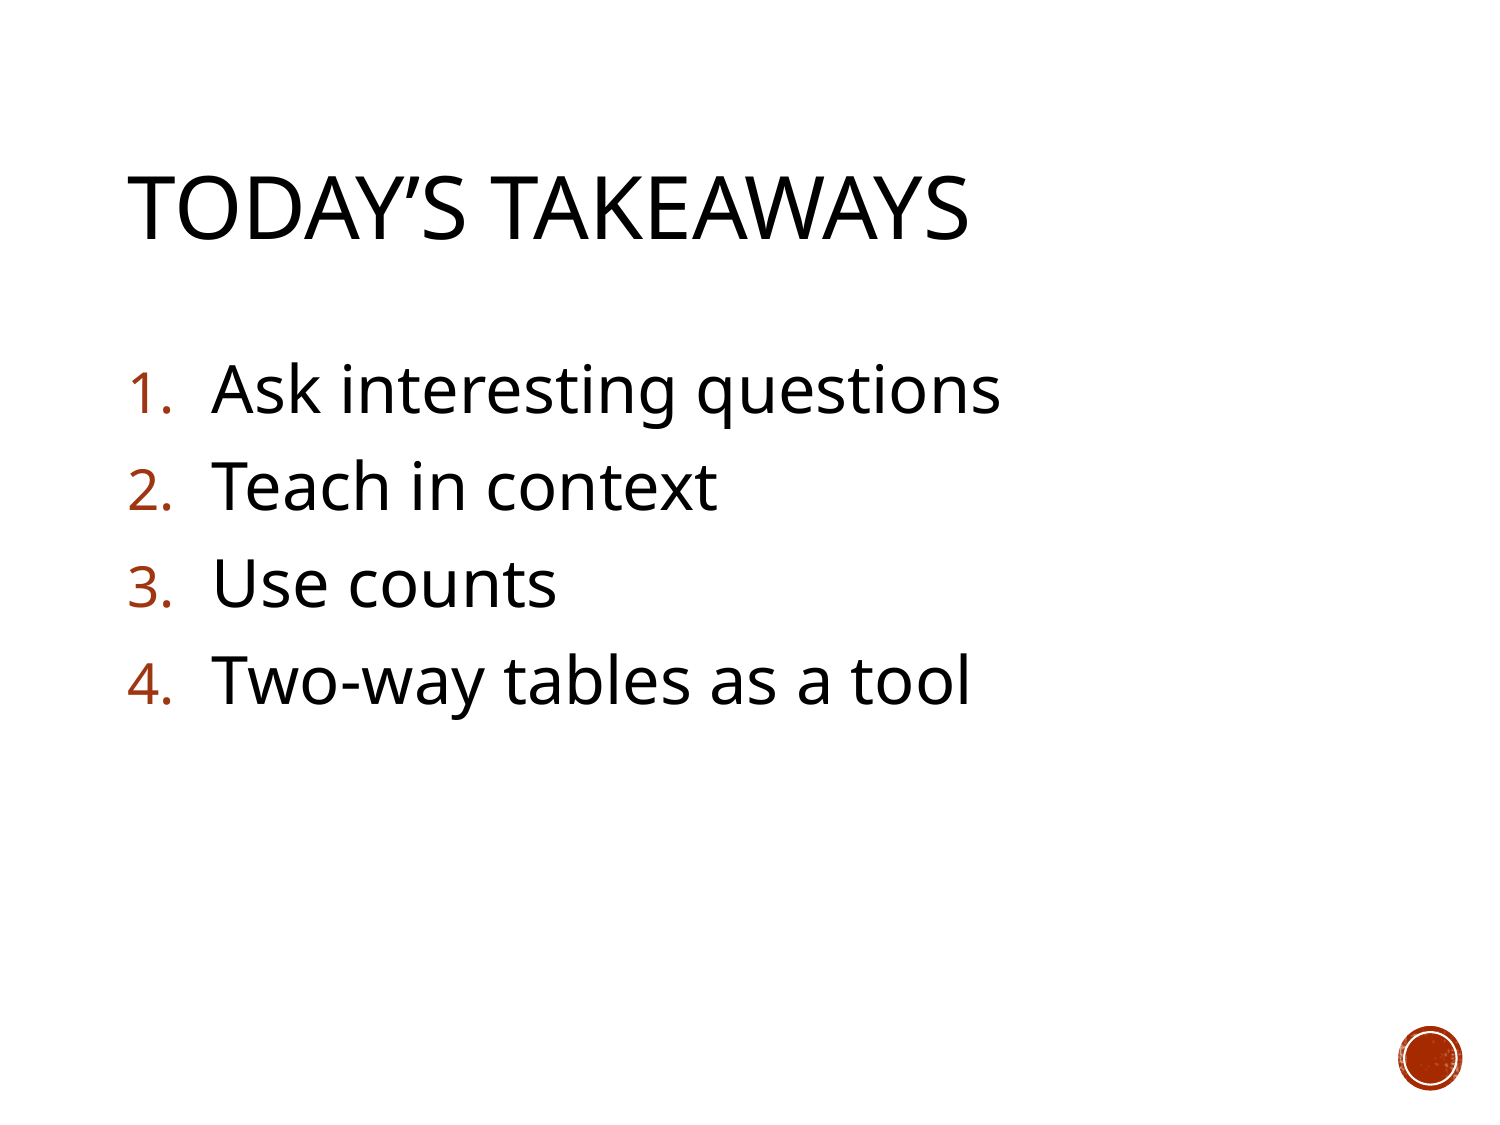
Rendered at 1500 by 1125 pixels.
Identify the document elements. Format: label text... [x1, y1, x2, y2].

list Ask interesting questions Teach in context Use counts Two-way tables as a tool [112, 348, 1388, 1013]
title Today’s Takeaways [112, 79, 1388, 344]
